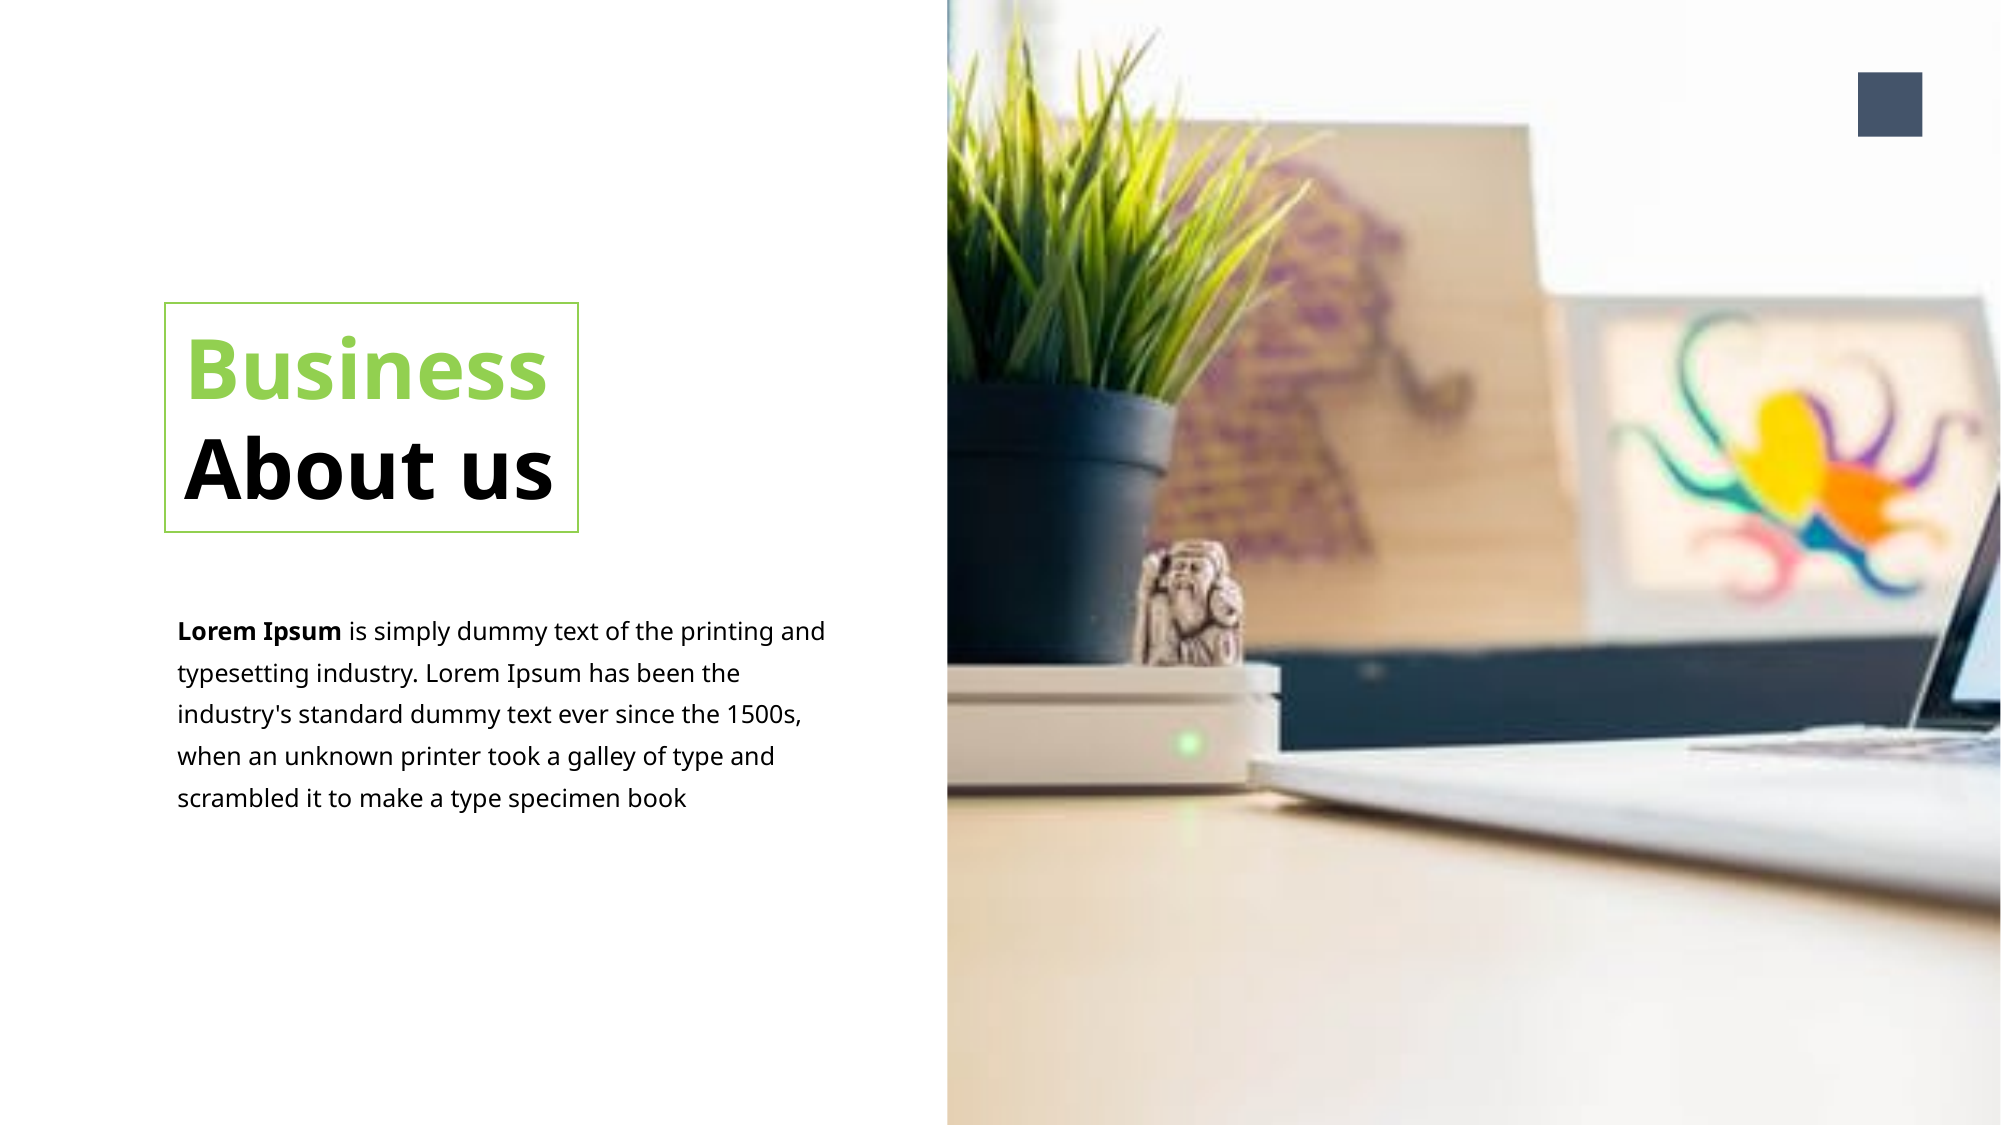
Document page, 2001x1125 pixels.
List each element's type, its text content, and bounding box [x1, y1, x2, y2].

text_box Lorem Ipsum is simply dummy text of the printing and typesetting industry. Lorem Ipsum has been the industry's standard dummy text ever since the 1500s, when an unknown printer took a galley of type and scrambled it to make a type specimen book [162, 596, 871, 820]
text_box Business About us [169, 309, 574, 524]
text_box [164, 302, 579, 533]
picture [947, 0, 2001, 1125]
